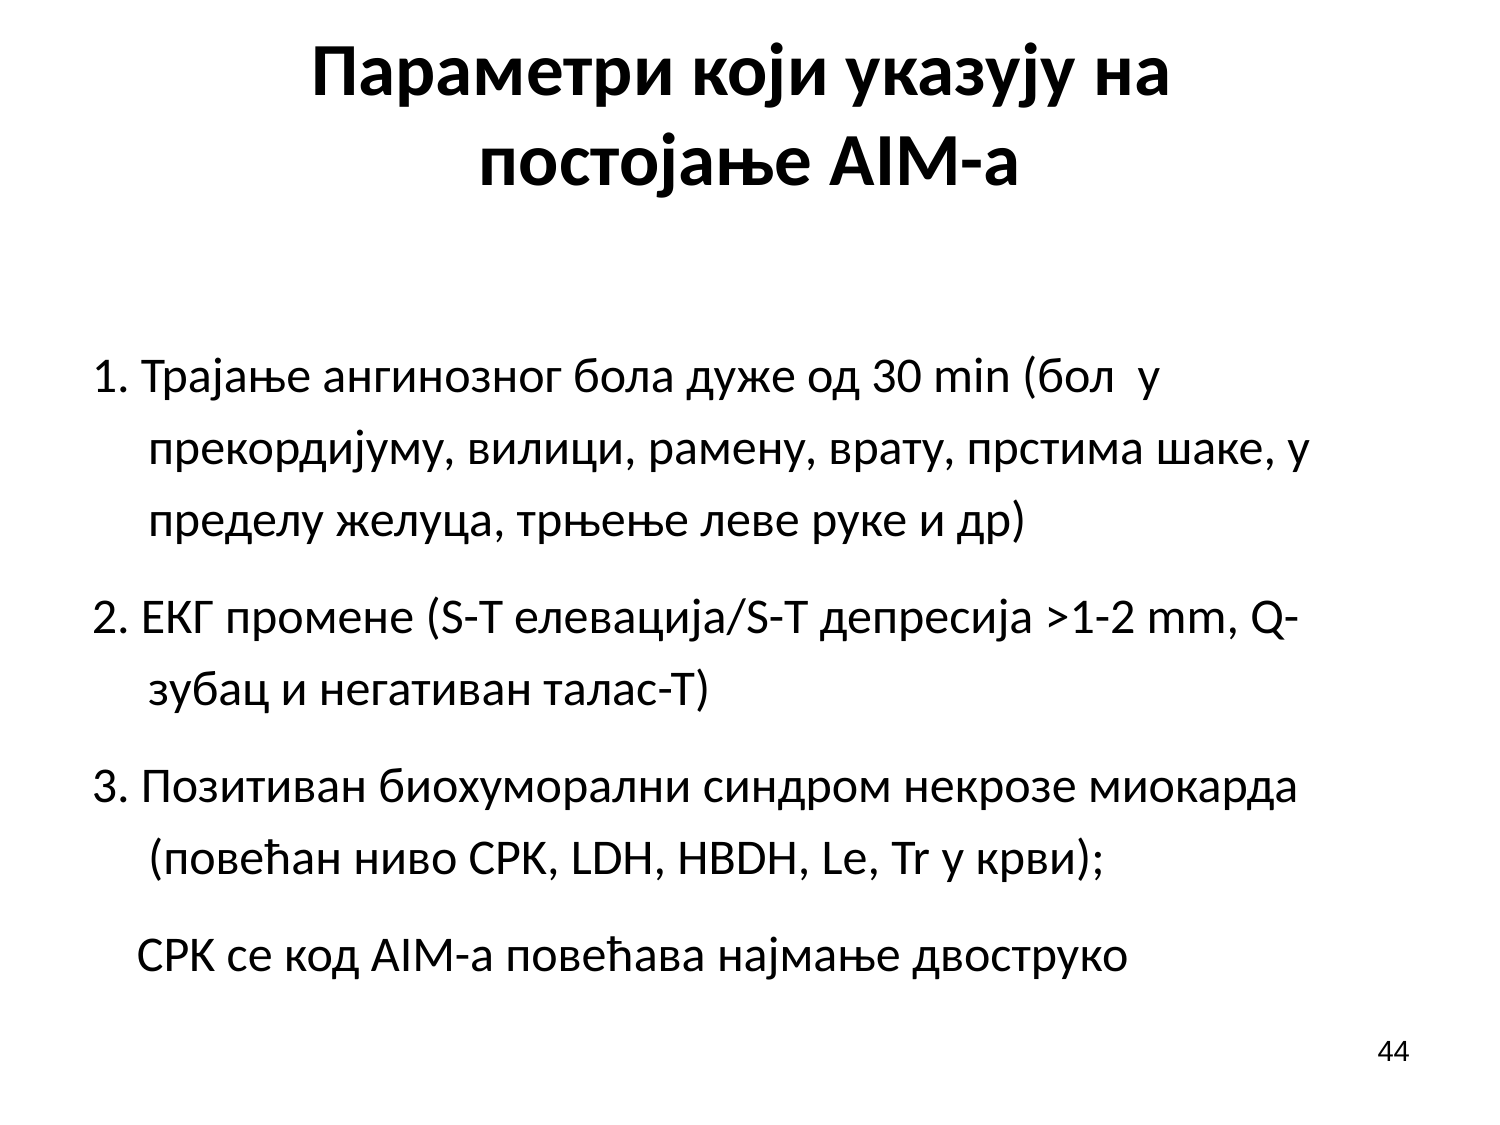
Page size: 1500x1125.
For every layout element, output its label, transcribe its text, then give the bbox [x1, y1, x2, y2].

slide_number 44 [1074, 1024, 1425, 1103]
title Параметри који указују на постојање АIМ-а [41, 20, 1459, 208]
list 1. Трајање ангинозног бола дуже од 30 min (бол у прекордијуму, вилици, рамену, врату, прстима шаке, у пределу желуца, трњење леве руке и др) 2. ЕКГ промене (S-Т елевација/S-Т депресија >1-2 mm, Q-зубац и негативан талас-Т) 3. Позитиван биохуморални синдром некрозе миокарда (повећан ниво CPK, LDH, HBDH, Lе, Tr у крви); CPK се код АIМ-а повећава најмање двоструко [76, 243, 1425, 1069]
